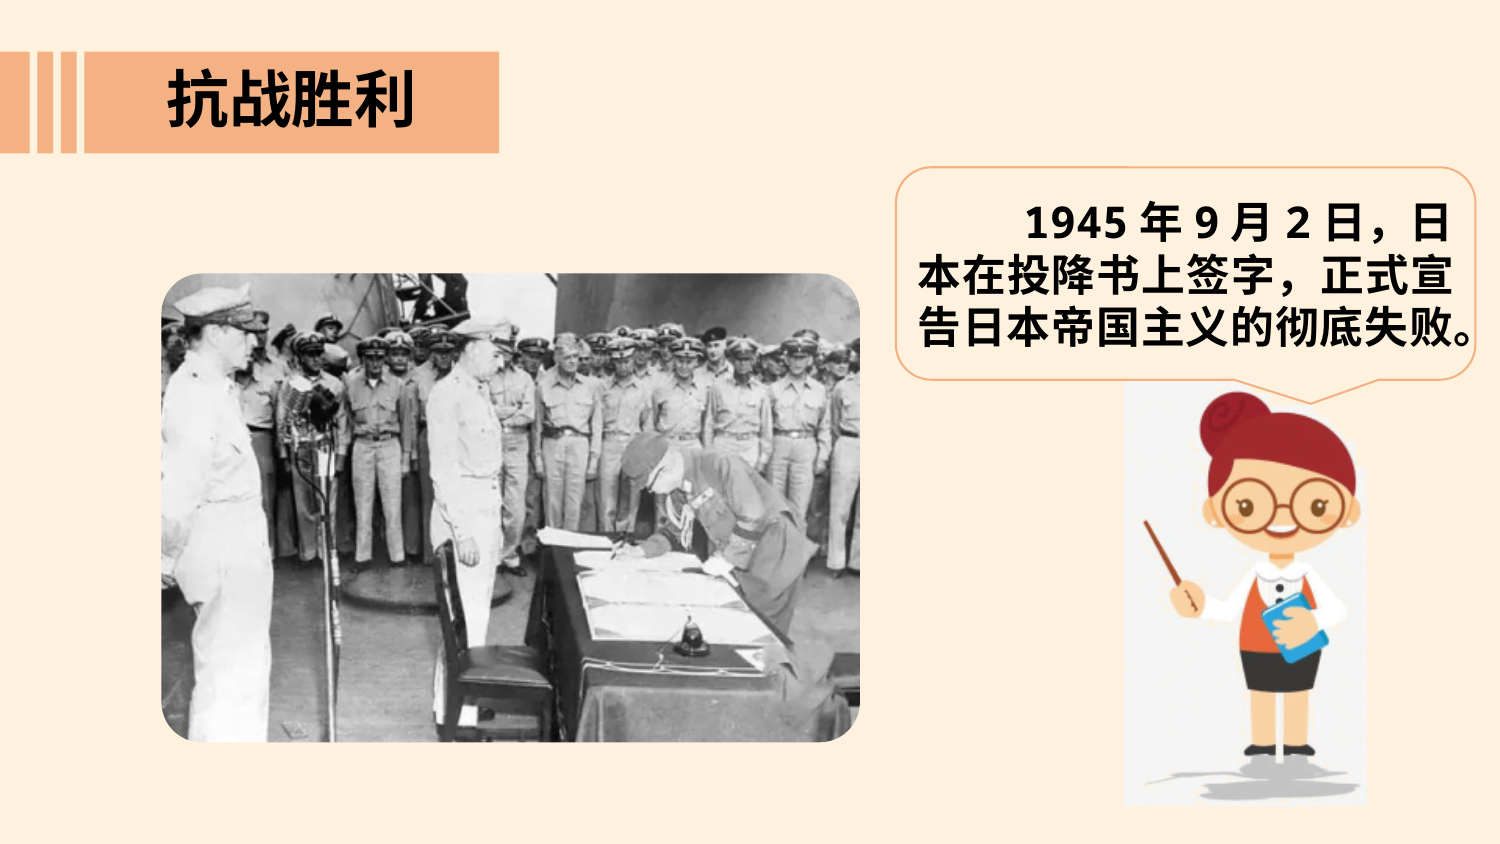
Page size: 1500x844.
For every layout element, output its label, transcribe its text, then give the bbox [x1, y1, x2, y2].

text_box [37, 51, 54, 154]
text_box [0, 51, 30, 154]
text_box 1945年9月2日，日本在投降书上签字，正式宣告日本帝国主义的彻底失败。 [894, 166, 1477, 381]
text_box 抗战胜利 [84, 51, 500, 154]
text_box [60, 51, 77, 154]
picture [0, 0, 1500, 844]
